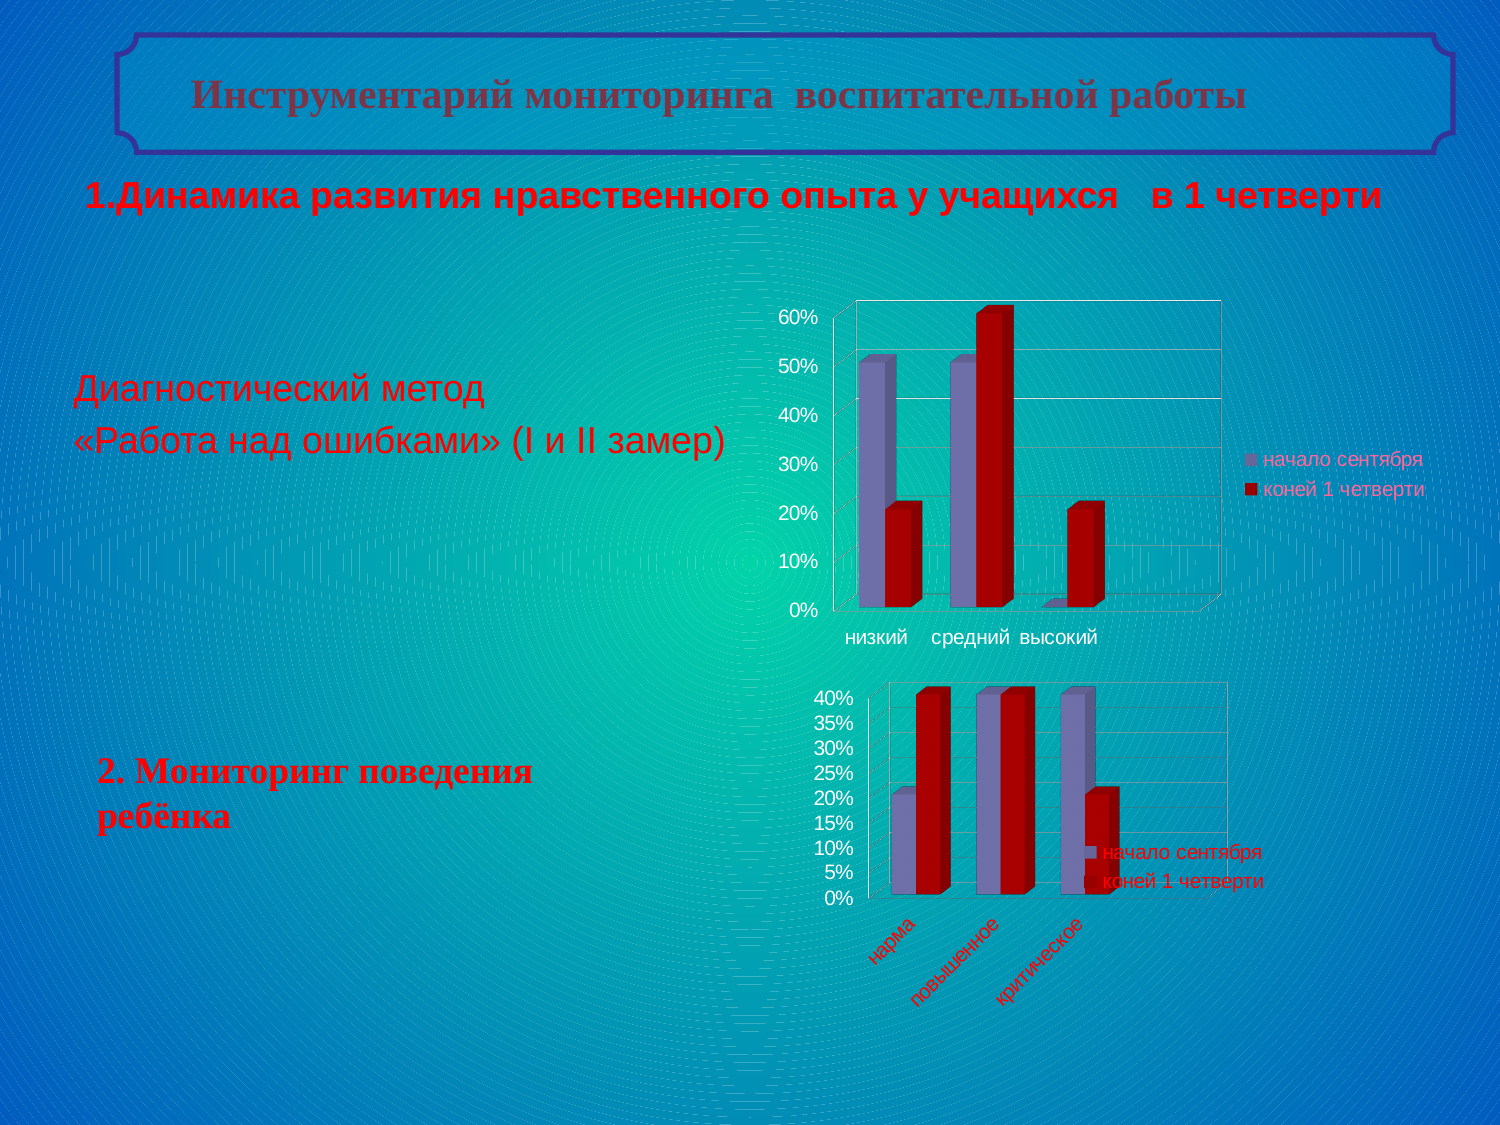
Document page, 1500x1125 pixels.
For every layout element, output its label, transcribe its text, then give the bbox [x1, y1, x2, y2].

picture [285, 31, 1215, 35]
picture [1446, 654, 1455, 666]
text_box [117, 35, 1454, 153]
text_box 1.Динамика развития нравственного опыта у учащихся в 1 четверти [70, 163, 1442, 224]
text_box 2. Мониторинг поведения ребёнка [82, 738, 657, 844]
chart [761, 292, 1451, 657]
list Диагностический метод «Работа над ошибками» (I и II замер) [58, 351, 756, 469]
chart [667, 667, 1290, 1067]
